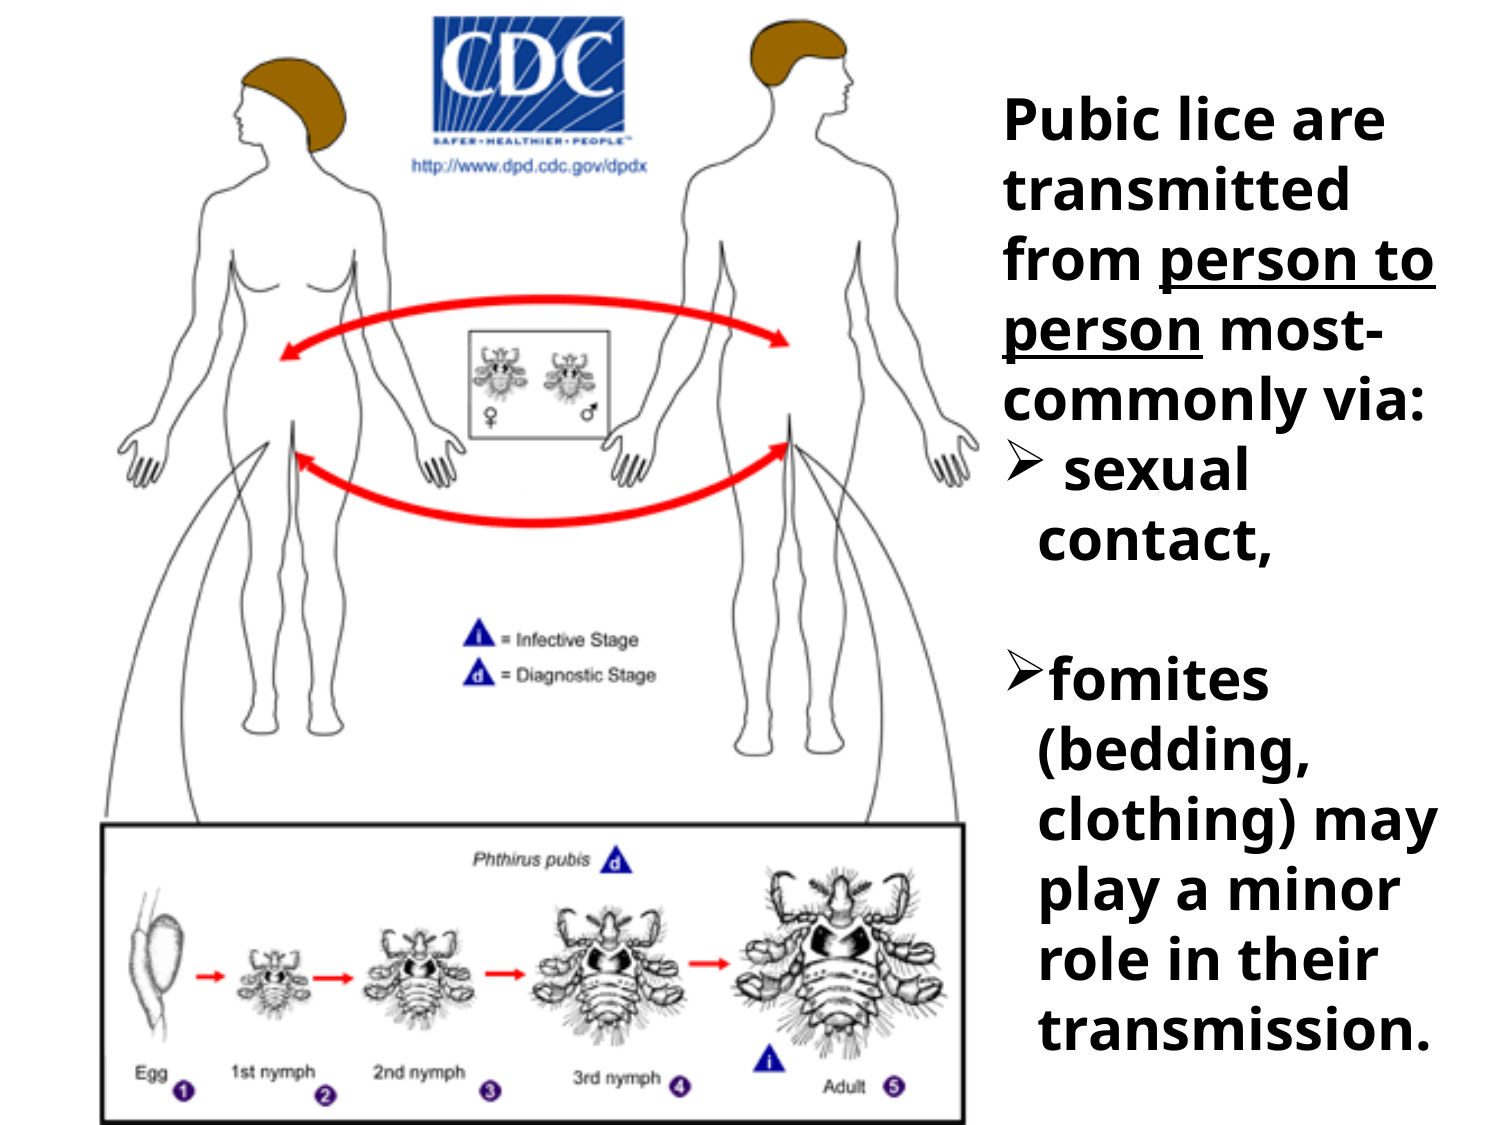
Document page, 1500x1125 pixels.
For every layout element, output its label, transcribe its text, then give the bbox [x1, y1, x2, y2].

picture [24, 0, 1001, 1125]
text_box Pubic lice are transmitted from person to person most-commonly via: sexual contact, fomites (bedding, clothing) may play a minor role in their transmission. [1004, 74, 1463, 1070]
